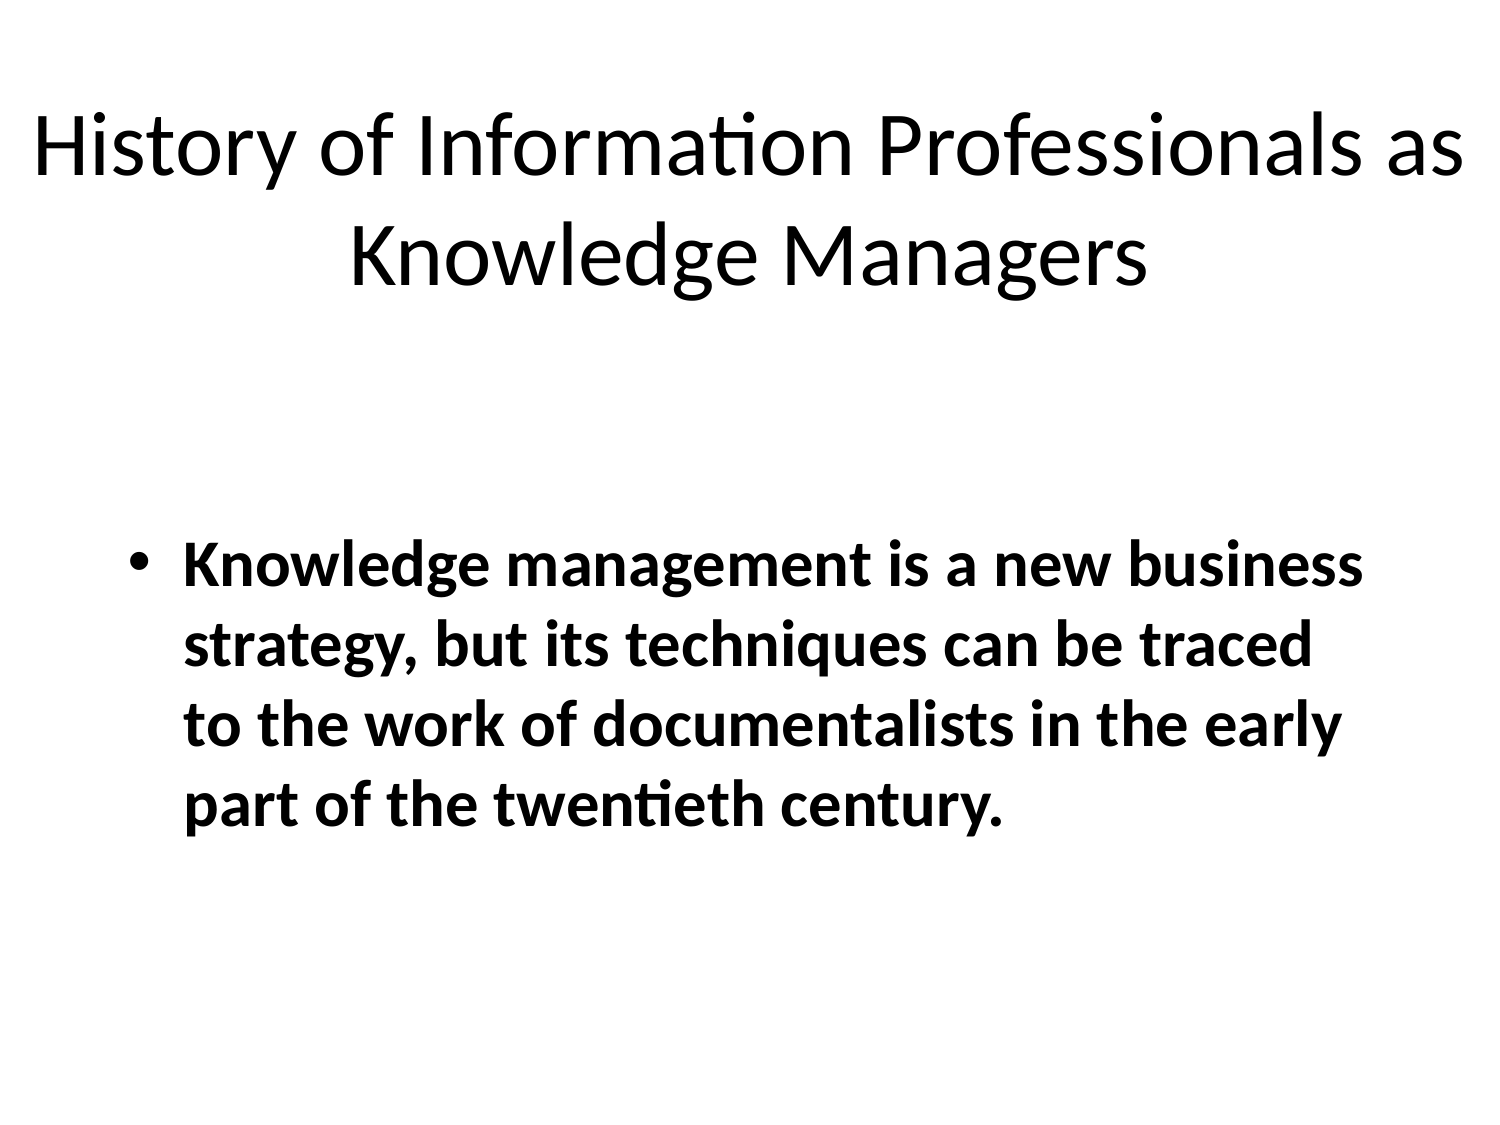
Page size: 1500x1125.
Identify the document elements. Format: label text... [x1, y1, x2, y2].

title History of Information Professionals as Knowledge Managers [0, 21, 1500, 367]
list Knowledge management is a new business strategy, but its techniques can be traced to the work of documentalists in the early part of the twentieth century. [112, 512, 1388, 1125]
